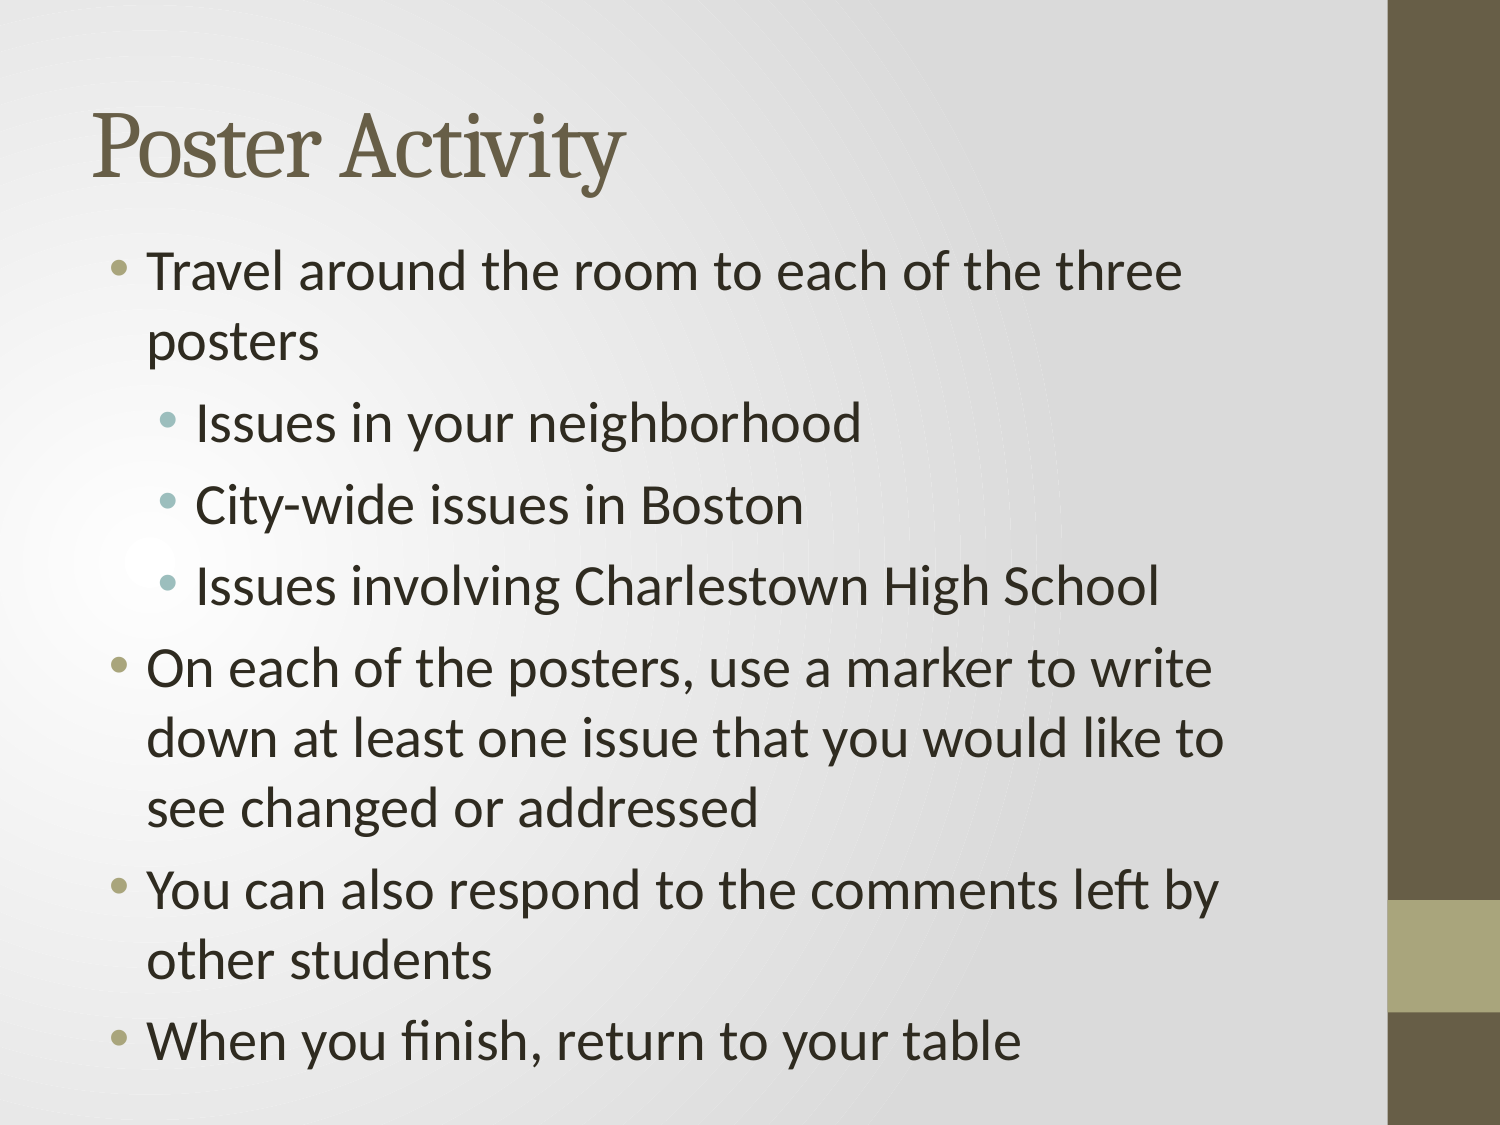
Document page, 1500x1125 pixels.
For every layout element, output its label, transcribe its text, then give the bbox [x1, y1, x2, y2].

title Poster Activity [75, 45, 1325, 224]
list Travel around the room to each of the three posters Issues in your neighborhood City-wide issues in Boston Issues involving Charlestown High School On each of the posters, use a marker to write down at least one issue that you would like to see changed or addressed You can also respond to the comments left by other students When you finish, return to your table [75, 224, 1325, 1013]
